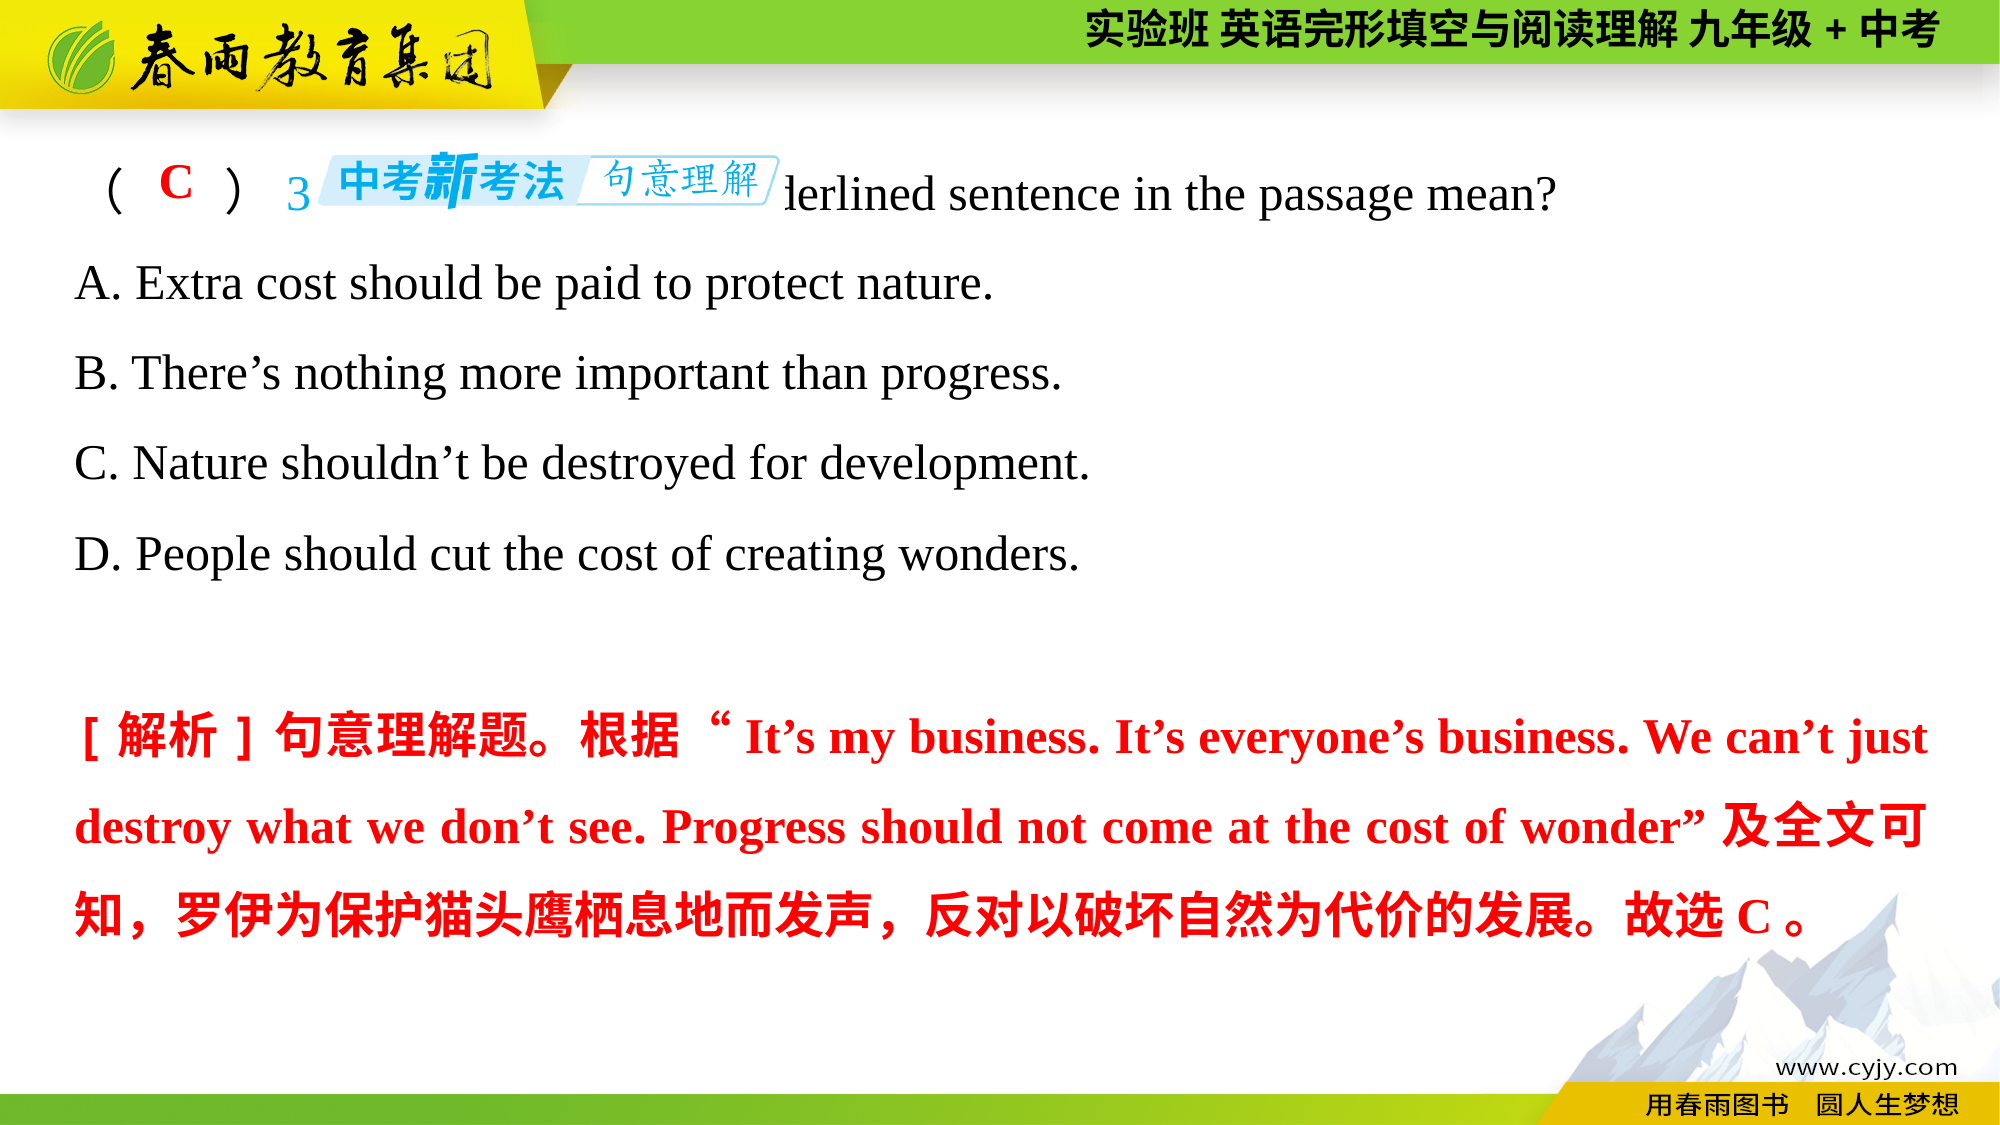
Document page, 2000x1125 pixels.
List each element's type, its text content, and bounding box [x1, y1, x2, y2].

list （ ）3. What does the underlined sentence in the passage mean? A. Extra cost should be paid to protect nature. B. There’s nothing more important than progress. C. Nature shouldn’t be destroyed for development. D. People should cut the cost of creating wonders. [59, 122, 1944, 592]
text_box C [143, 141, 210, 217]
text_box [解析]句意理解题。根据“It’s my business. It’s everyone’s business. We can’t just destroy what we don’t see. Progress should not come at the cost of wonder”及全文可知，罗伊为保护猫头鹰栖息地而发声，反对以破坏自然为代价的发展。故选C。 [59, 665, 1944, 951]
picture [0, 0, 2000, 1125]
